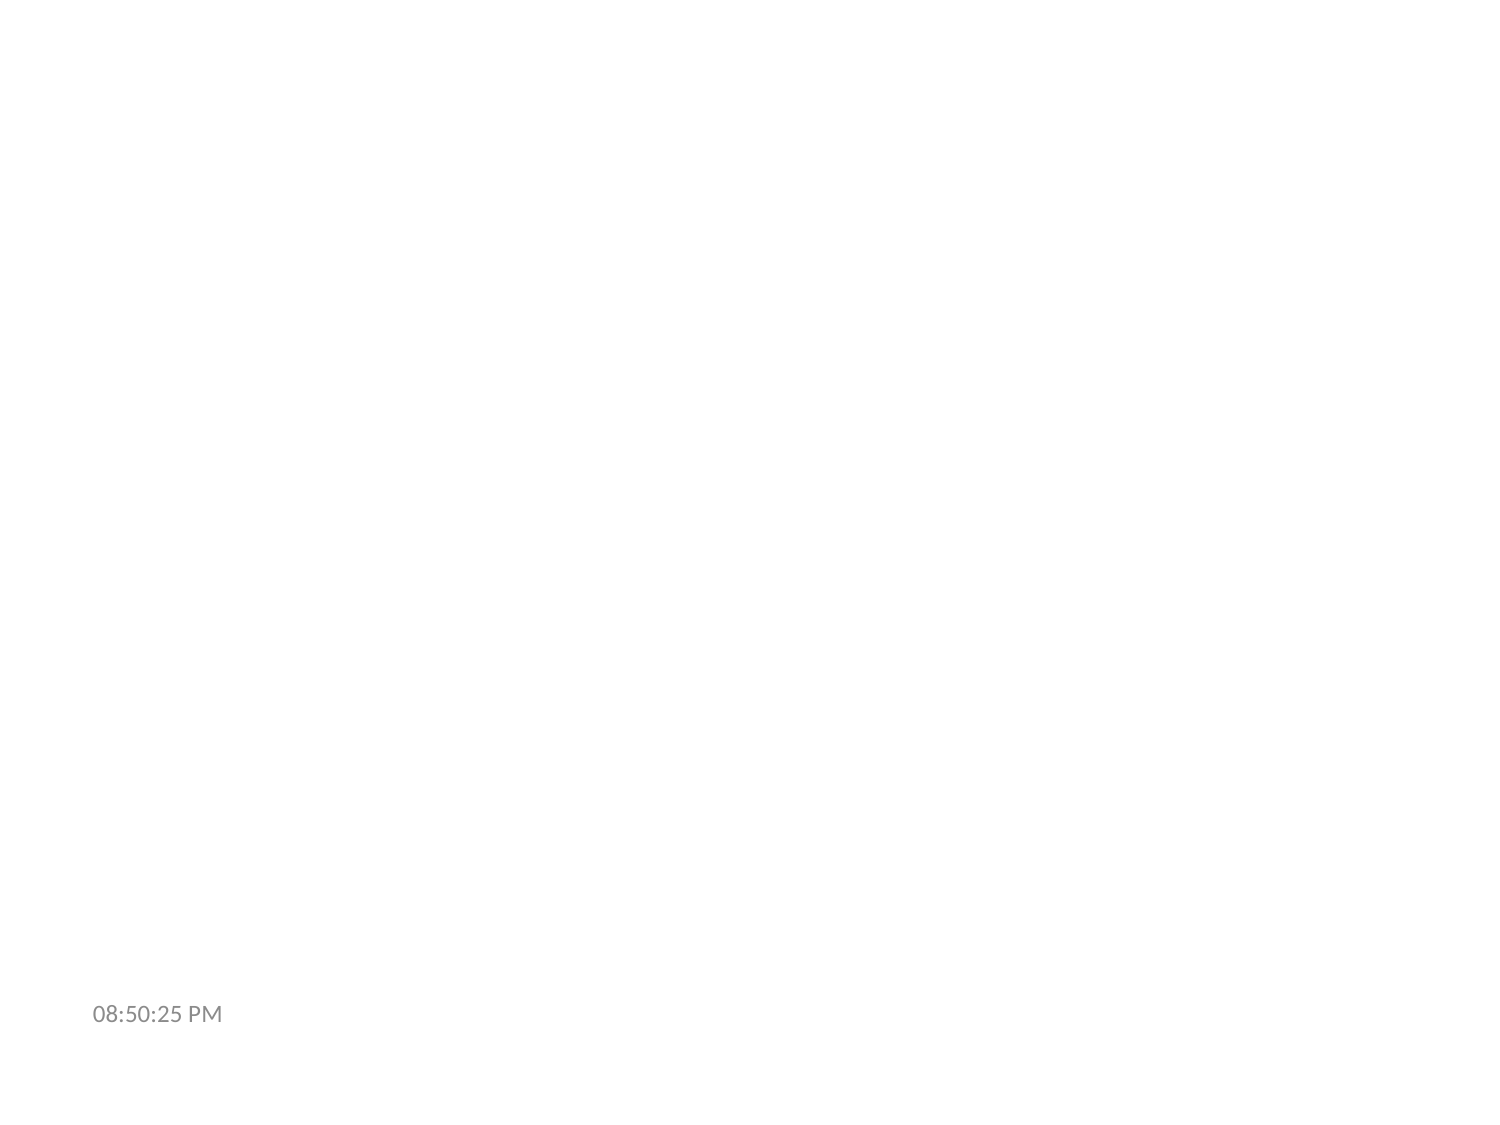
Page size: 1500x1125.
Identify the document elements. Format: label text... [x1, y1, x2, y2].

text_box 3:35:09 PM [77, 982, 428, 1043]
